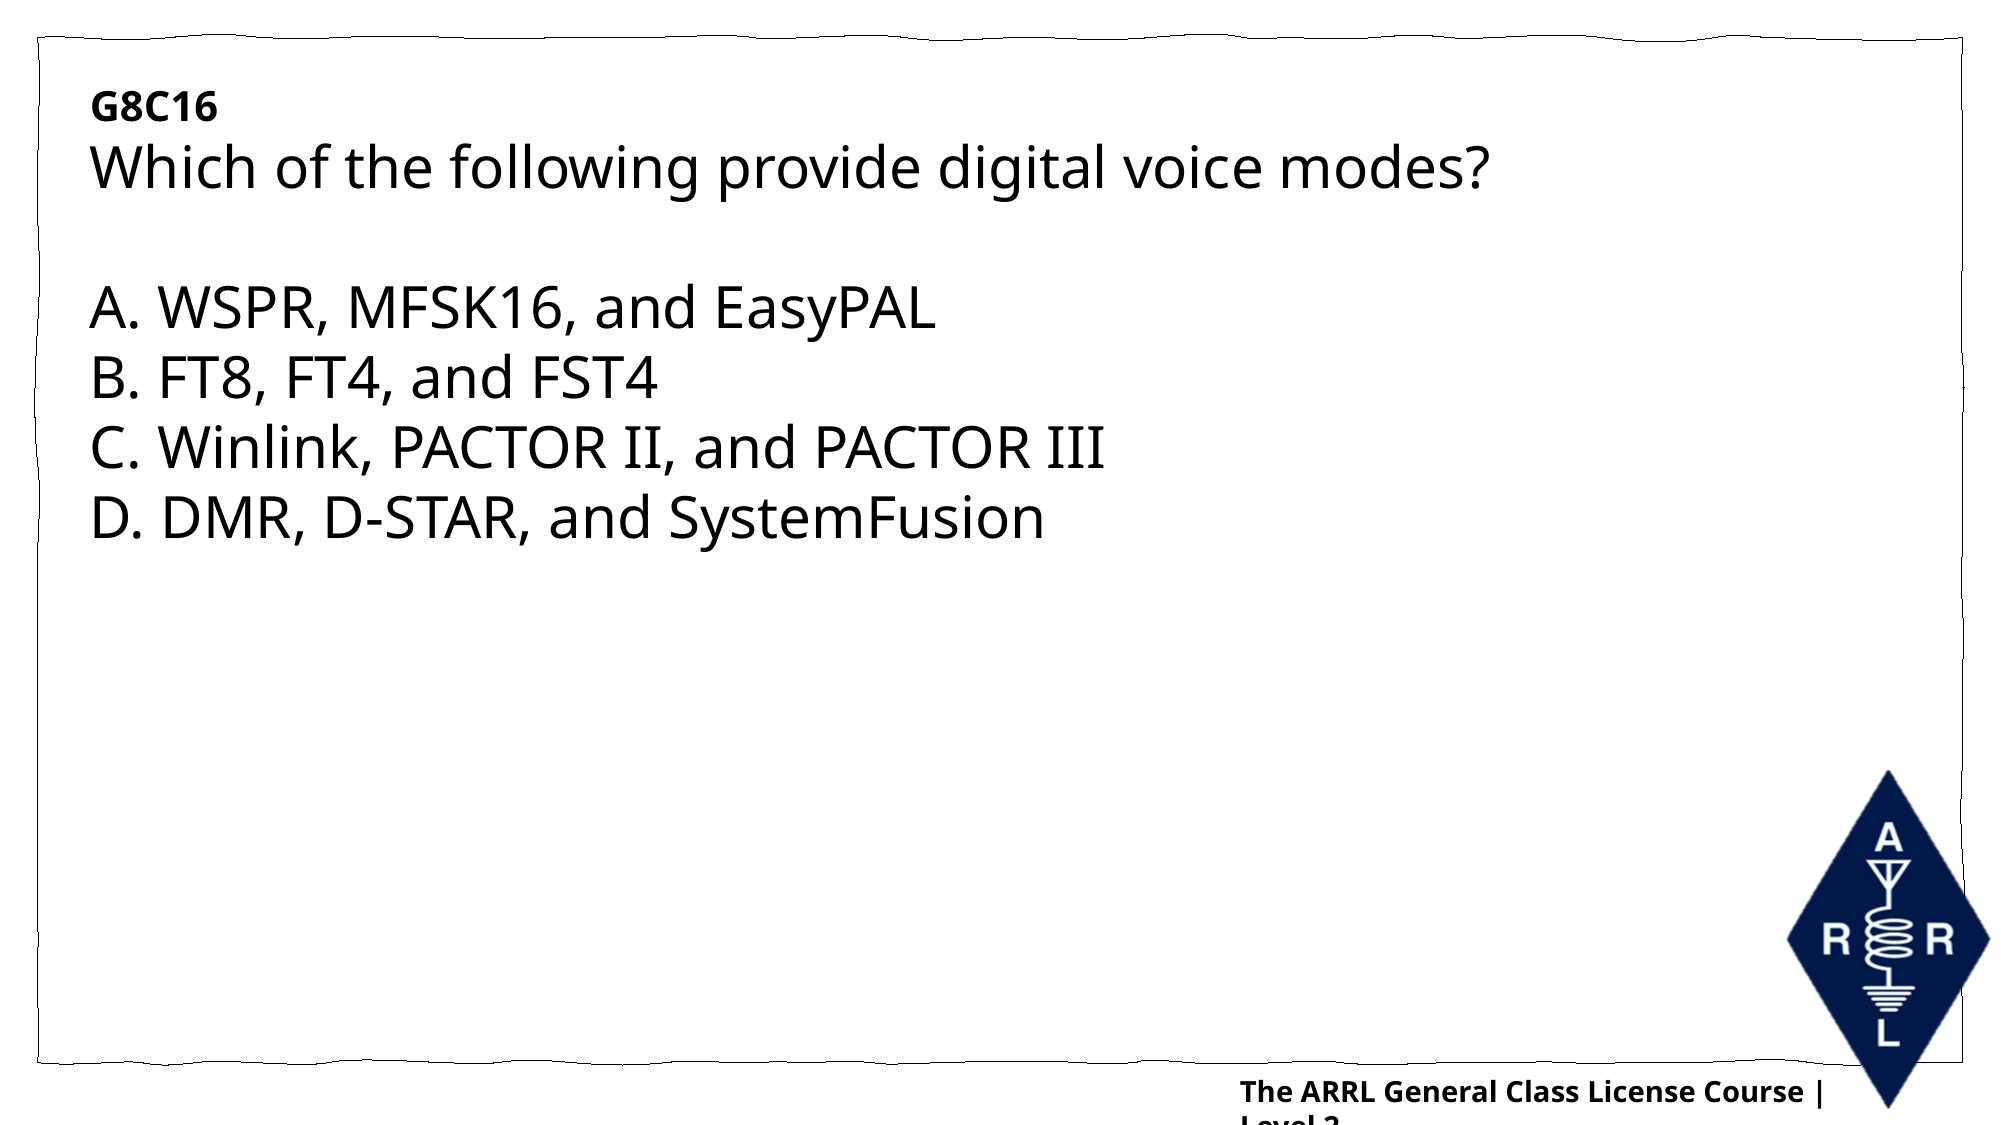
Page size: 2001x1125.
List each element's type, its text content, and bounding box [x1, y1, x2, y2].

picture [1773, 752, 1999, 1125]
text_box G8C16 Which of the following provide digital voice modes? A. WSPR, MFSK16, and EasyPAL B. FT8, FT4, and FST4 C. Winlink, PACTOR II, and PACTOR III D. DMR, D-STAR, and SystemFusion [75, 72, 1850, 558]
